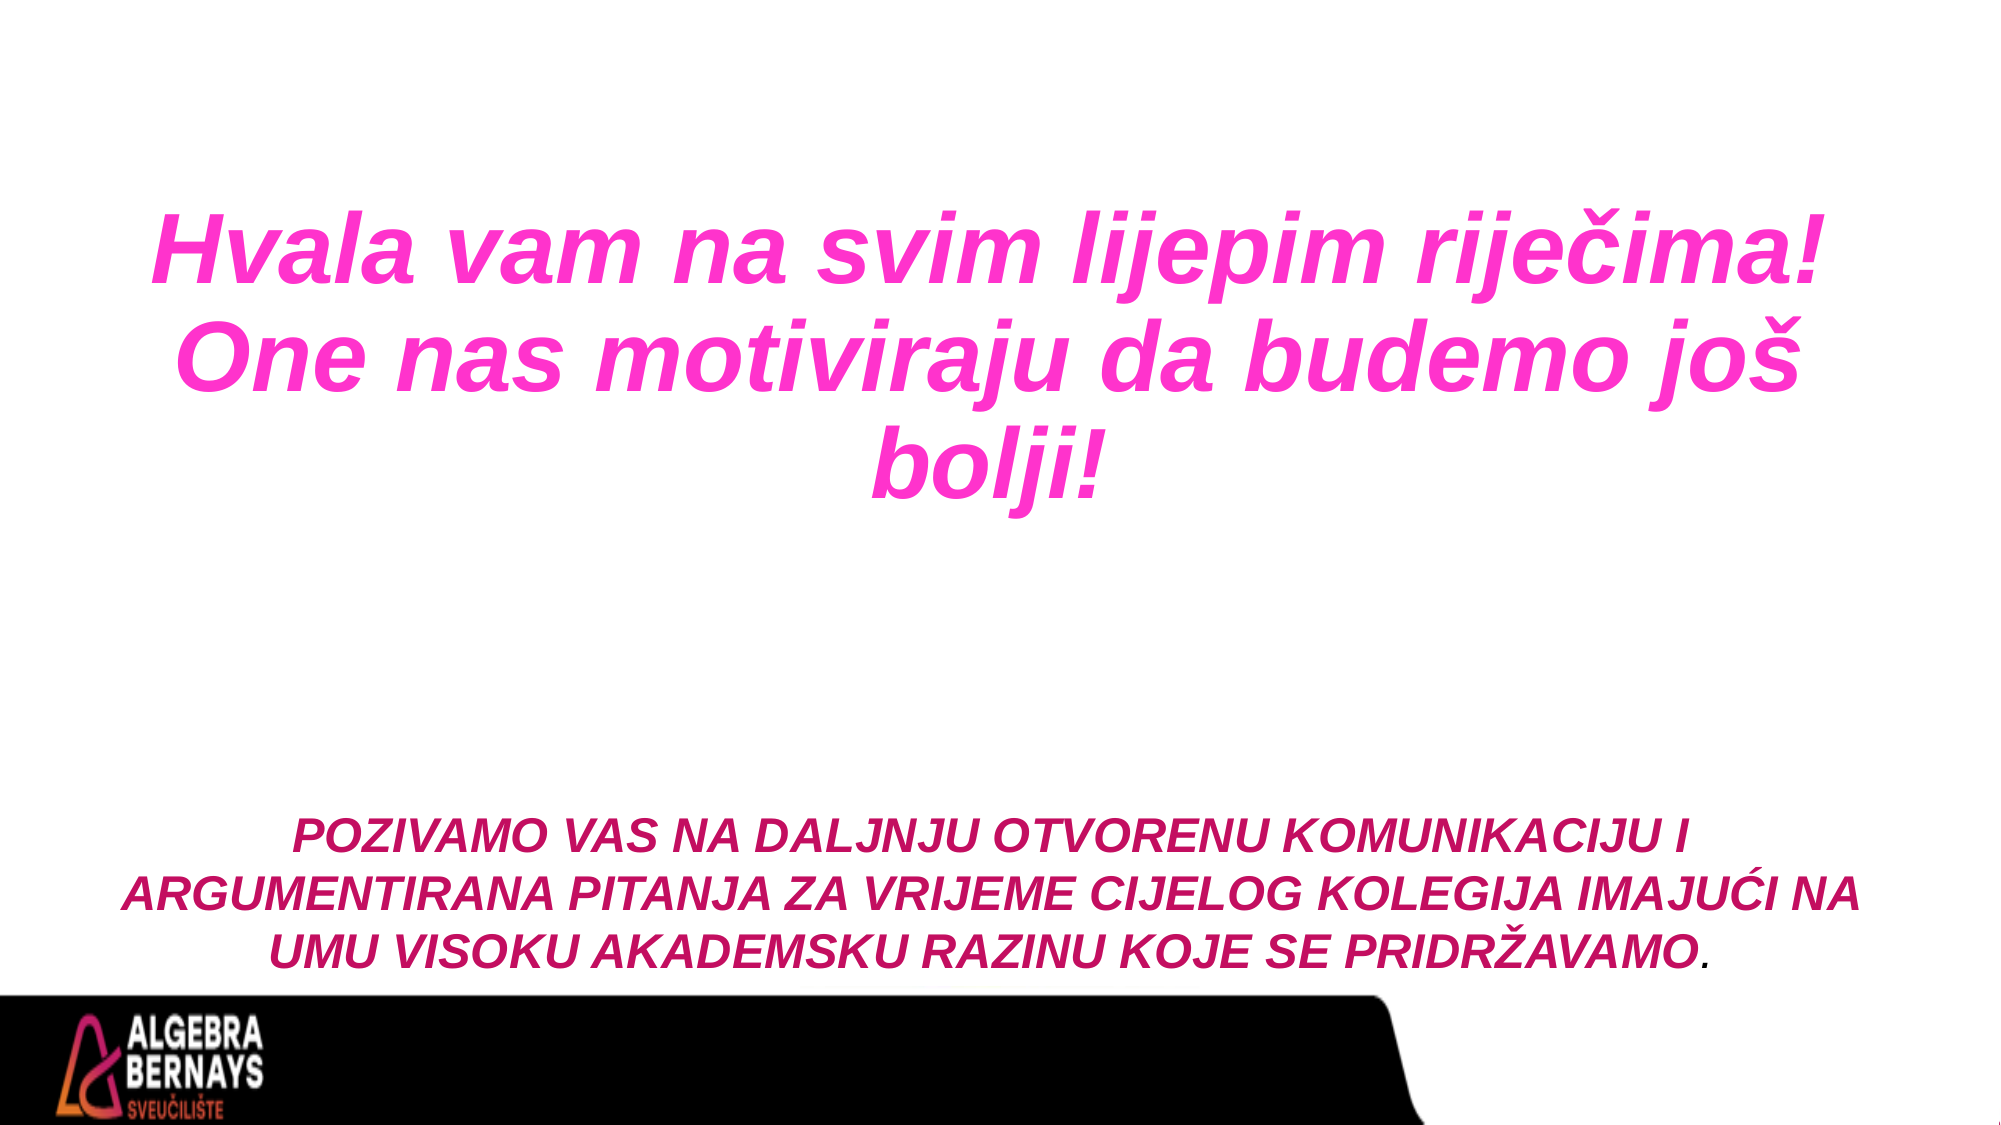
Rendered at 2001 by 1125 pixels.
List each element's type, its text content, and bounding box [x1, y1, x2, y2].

picture [0, 0, 2001, 1125]
subtitle pozivamo vas na daljnju otvorenu komunikaciju i argumentirana pitanja za vrijeme cijelog kolegija imajući na umu visoku akademsku razinu koje se pridržavamo. [87, 621, 1910, 986]
title Hvala vam na svim lijepim riječima! One nas motiviraju da budemo još bolji! [85, 81, 1908, 550]
